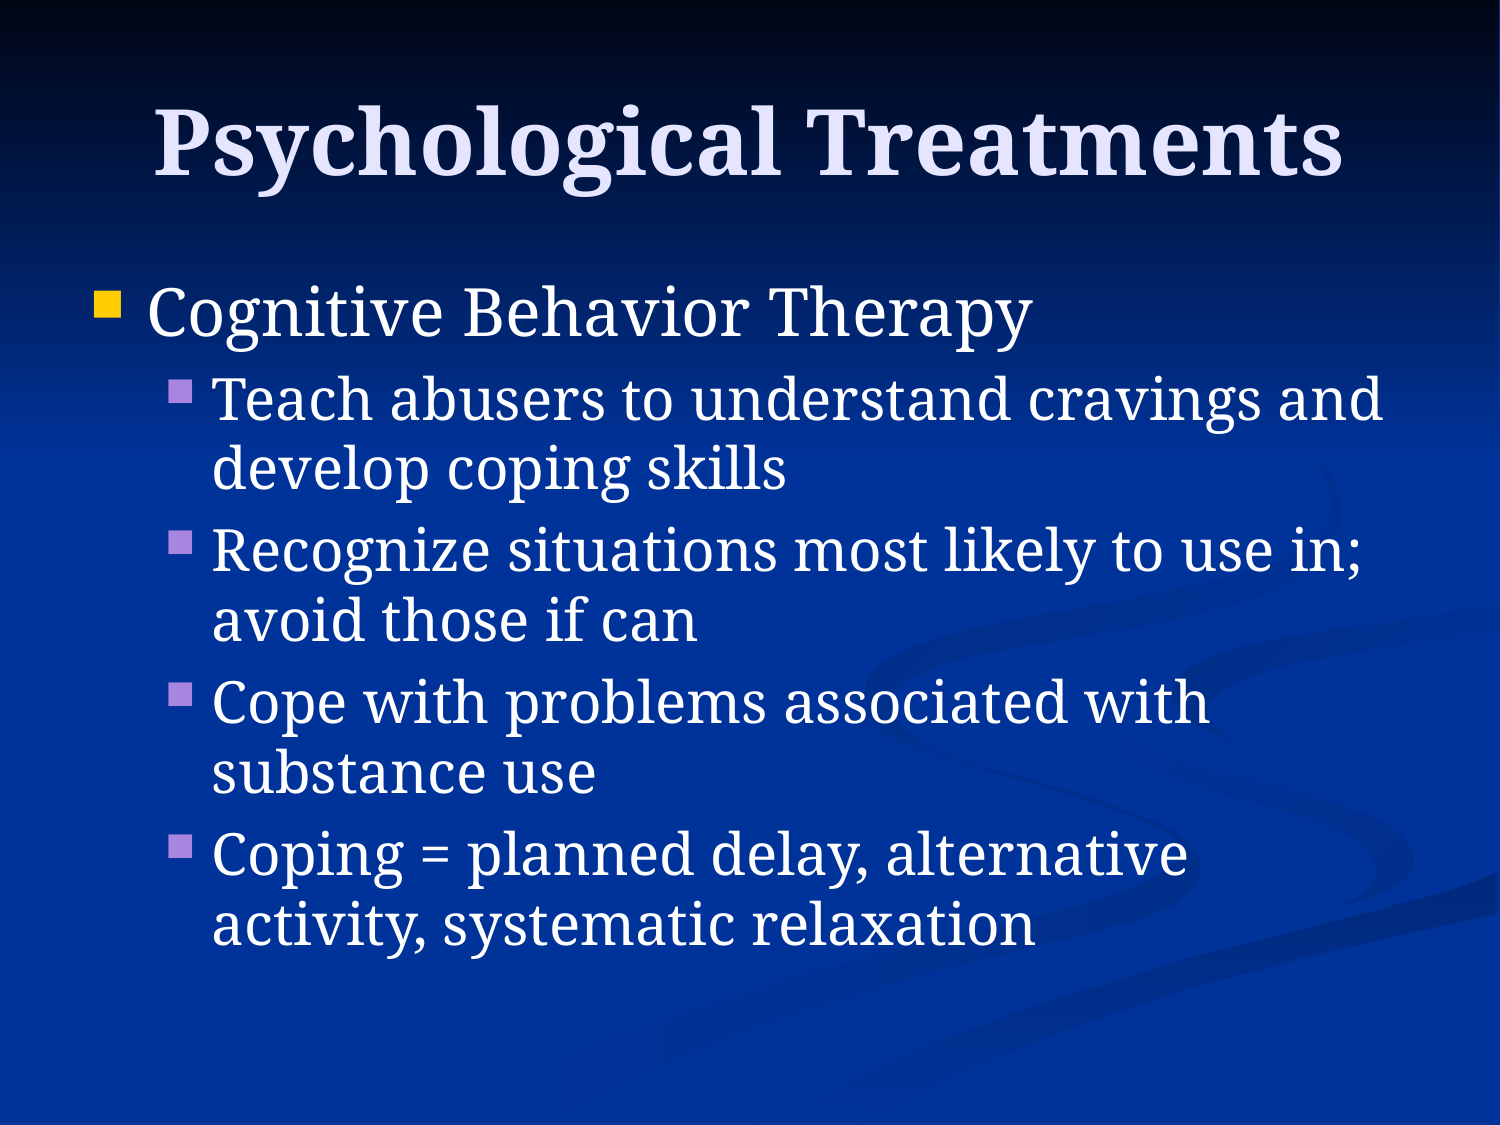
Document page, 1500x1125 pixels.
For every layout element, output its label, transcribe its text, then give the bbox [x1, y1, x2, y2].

title Psychological Treatments [74, 44, 1426, 233]
list Cognitive Behavior Therapy Teach abusers to understand cravings and develop coping skills Recognize situations most likely to use in; avoid those if can Cope with problems associated with substance use Coping = planned delay, alternative activity, systematic relaxation [74, 262, 1426, 1006]
